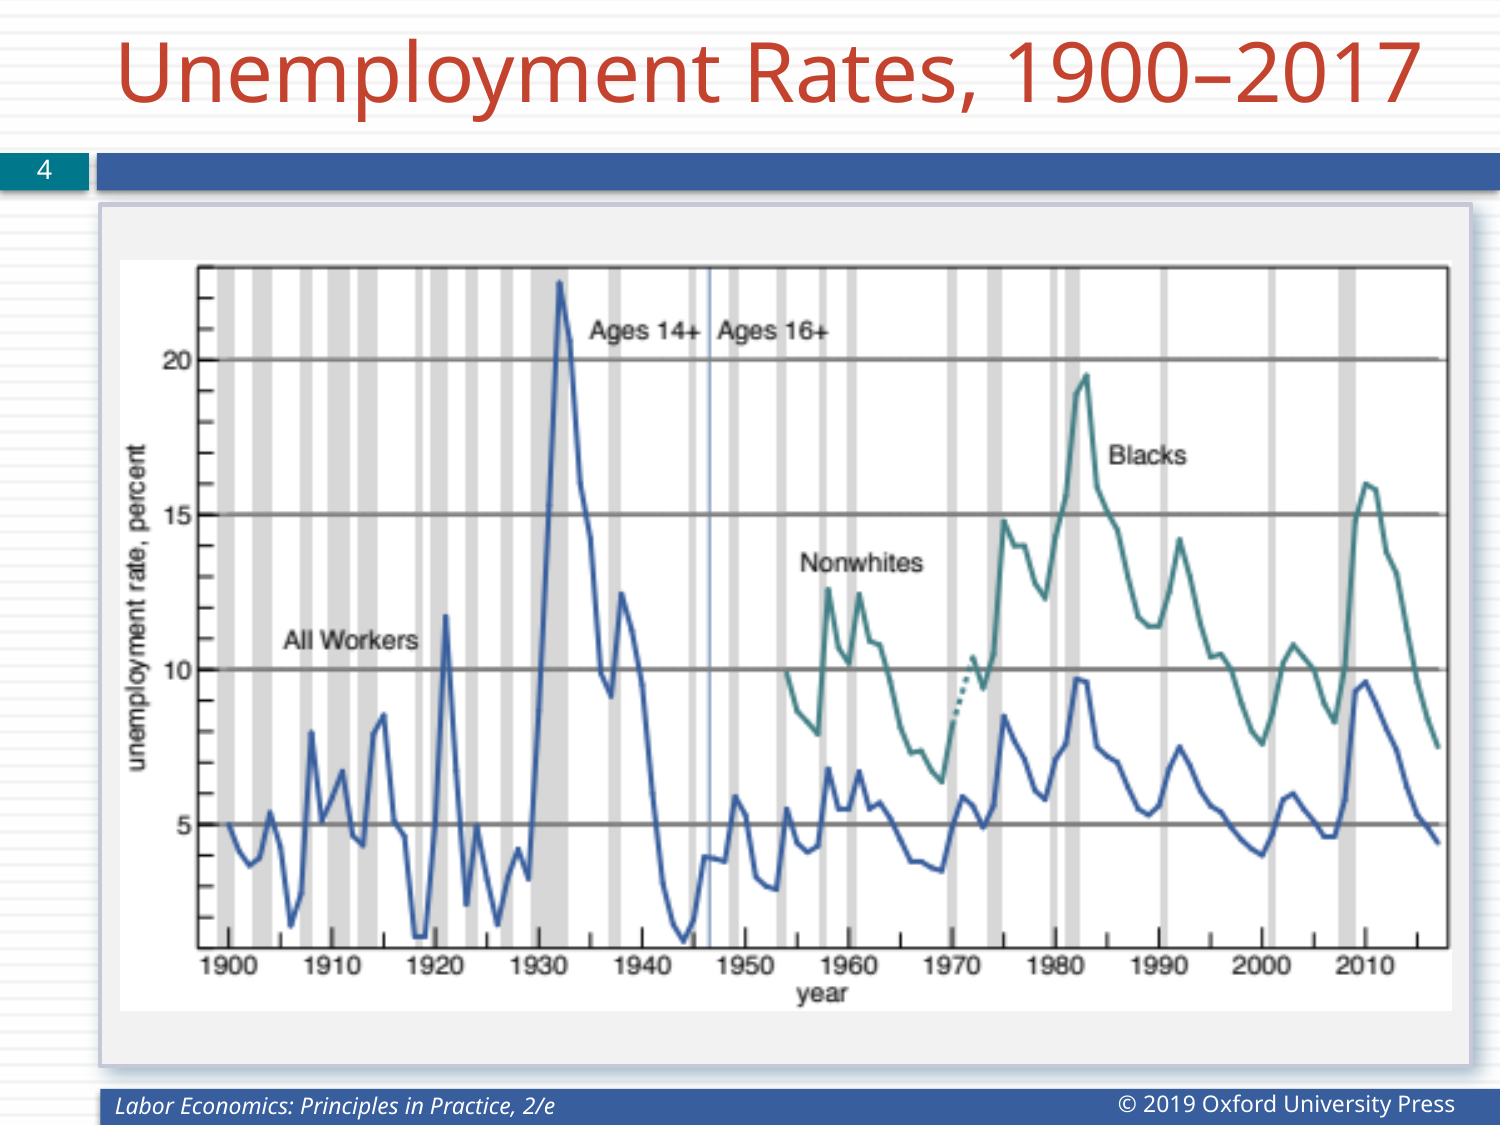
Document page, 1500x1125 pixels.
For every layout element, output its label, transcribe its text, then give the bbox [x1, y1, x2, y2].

slide_number 3 [0, 153, 89, 191]
picture [119, 259, 1453, 1011]
slide_number Labor Economics: Principles in Practice, 2/e [99, 1090, 745, 1125]
title Unemployment Rates, 1900–2017 [99, 1, 1472, 136]
footer © 2019 Oxford University Press [825, 1090, 1471, 1125]
